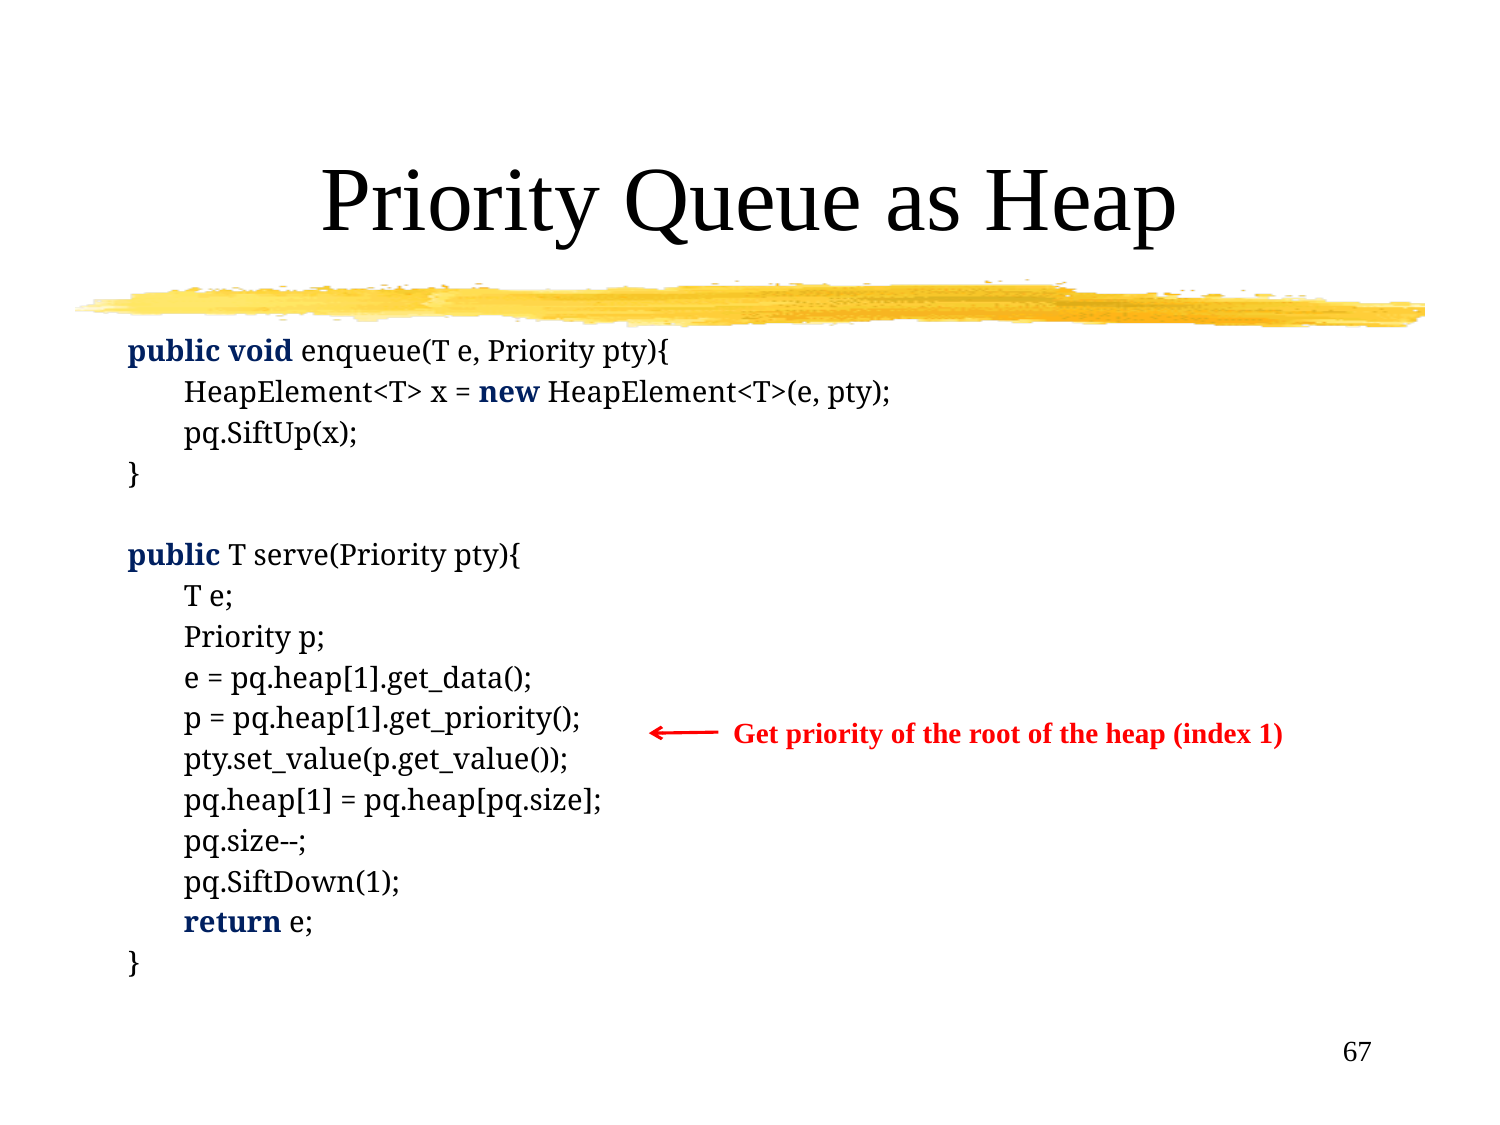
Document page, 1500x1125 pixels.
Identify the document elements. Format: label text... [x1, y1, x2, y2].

slide_number 67 [1074, 1024, 1388, 1101]
list public void enqueue(T e, Priority pty){ HeapElement<T> x = new HeapElement<T>(e, pty); pq.SiftUp(x); } public T serve(Priority pty){ T e; Priority p; e = pq.heap[1].get_data(); p = pq.heap[1].get_priority(); pty.set_value(p.get_value()); pq.heap[1] = pq.heap[pq.size]; pq.size--; pq.SiftDown(1); return e; } [112, 324, 1388, 1001]
title Priority Queue as Heap [112, 99, 1388, 288]
picture [75, 274, 1425, 338]
text_box Get priority of the root of the heap (index 1) [718, 707, 1299, 757]
